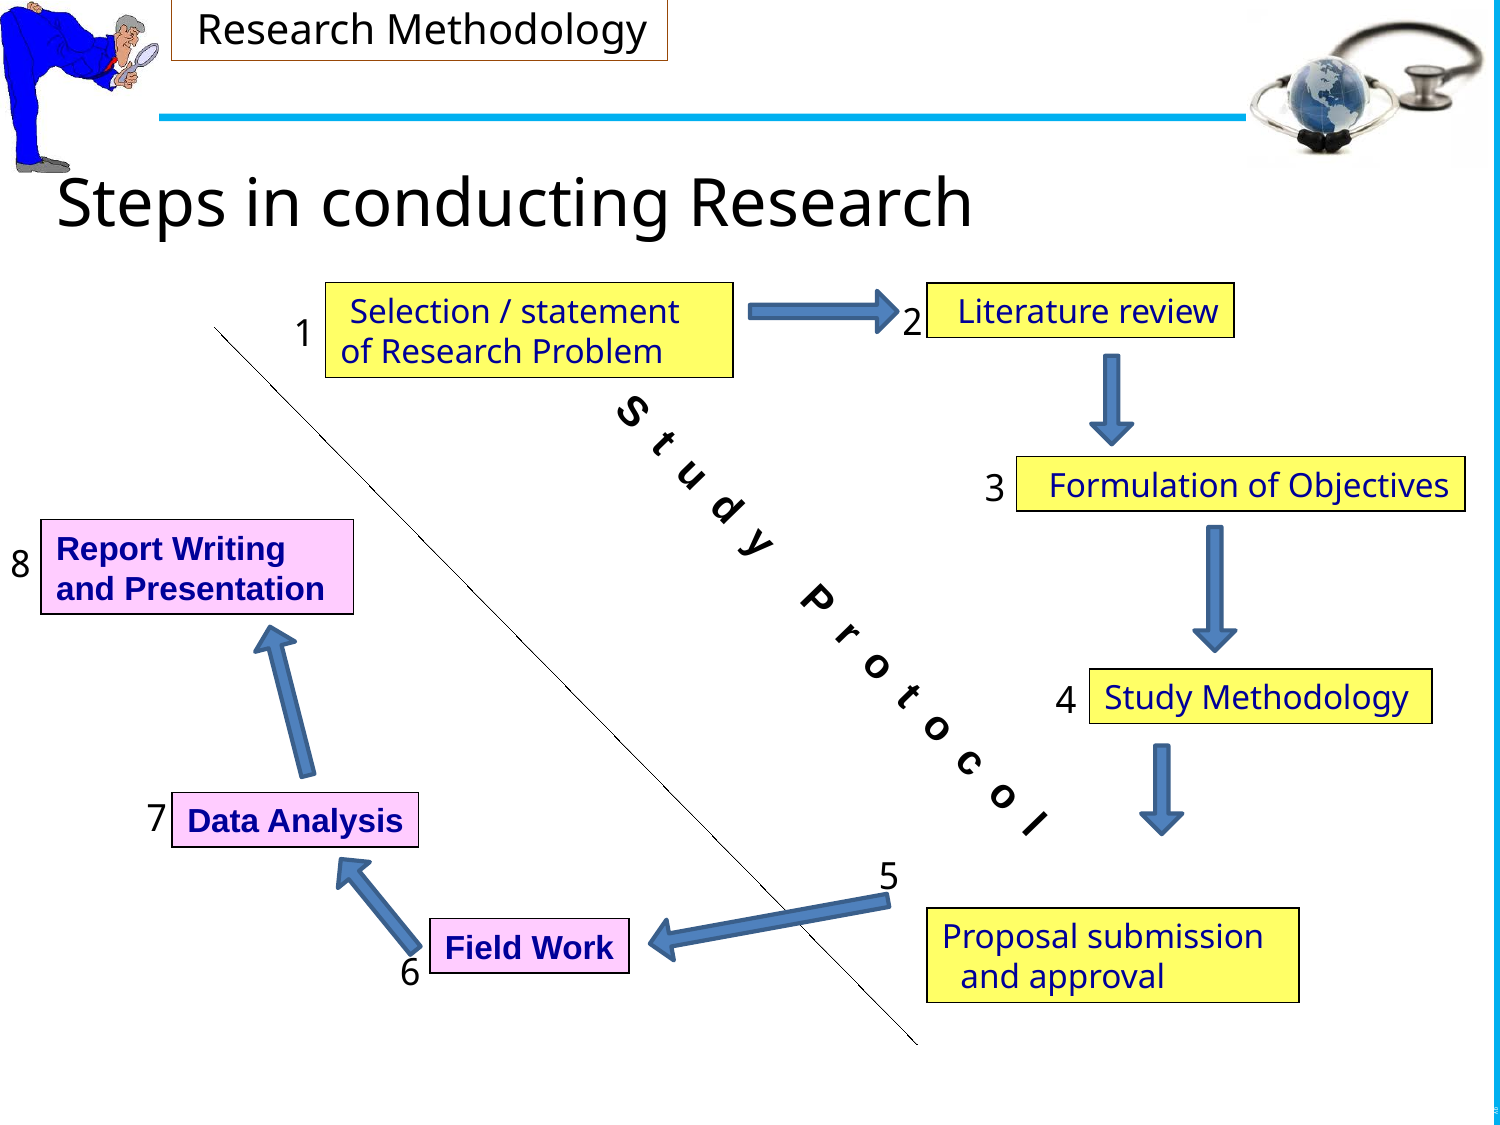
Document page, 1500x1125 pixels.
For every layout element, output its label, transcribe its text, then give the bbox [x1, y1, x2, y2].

text_box 1 [278, 301, 330, 361]
text_box 7 [131, 786, 182, 847]
text_box [1192, 524, 1238, 654]
text_box [253, 624, 317, 780]
text_box gy [163, 113, 1240, 122]
text_box 4 [1040, 668, 1092, 729]
text_box 5 [863, 844, 915, 905]
text_box Report Writing and Presentation [41, 519, 354, 615]
text_box [647, 896, 892, 963]
text_box Steps in conducting Research [41, 168, 1112, 232]
text_box 8 [0, 532, 46, 592]
text_box 3 [969, 456, 1021, 516]
picture [1245, 7, 1489, 169]
text_box Selection / statement of Research Problem [325, 282, 734, 378]
text_box Data Analysis [182, 792, 419, 847]
text_box [335, 856, 419, 940]
text_box [747, 288, 887, 335]
text_box Literature review [927, 282, 1235, 338]
text_box [1089, 353, 1135, 447]
text_box S t u d y P r o t o c o l [592, 366, 1074, 862]
text_box Formulation of Objectives [1021, 456, 1466, 512]
picture [0, 1, 159, 173]
text_box 2 [887, 290, 938, 351]
text_box Field Work [429, 918, 629, 974]
text_box Proposal submission and approval [927, 908, 1300, 1003]
text_box 6 [384, 940, 436, 1001]
text_box gy [1494, 0, 1500, 1125]
text_box Study Methodology [1092, 668, 1433, 724]
text_box Research Methodology [171, 0, 668, 61]
text_box [1139, 743, 1185, 837]
